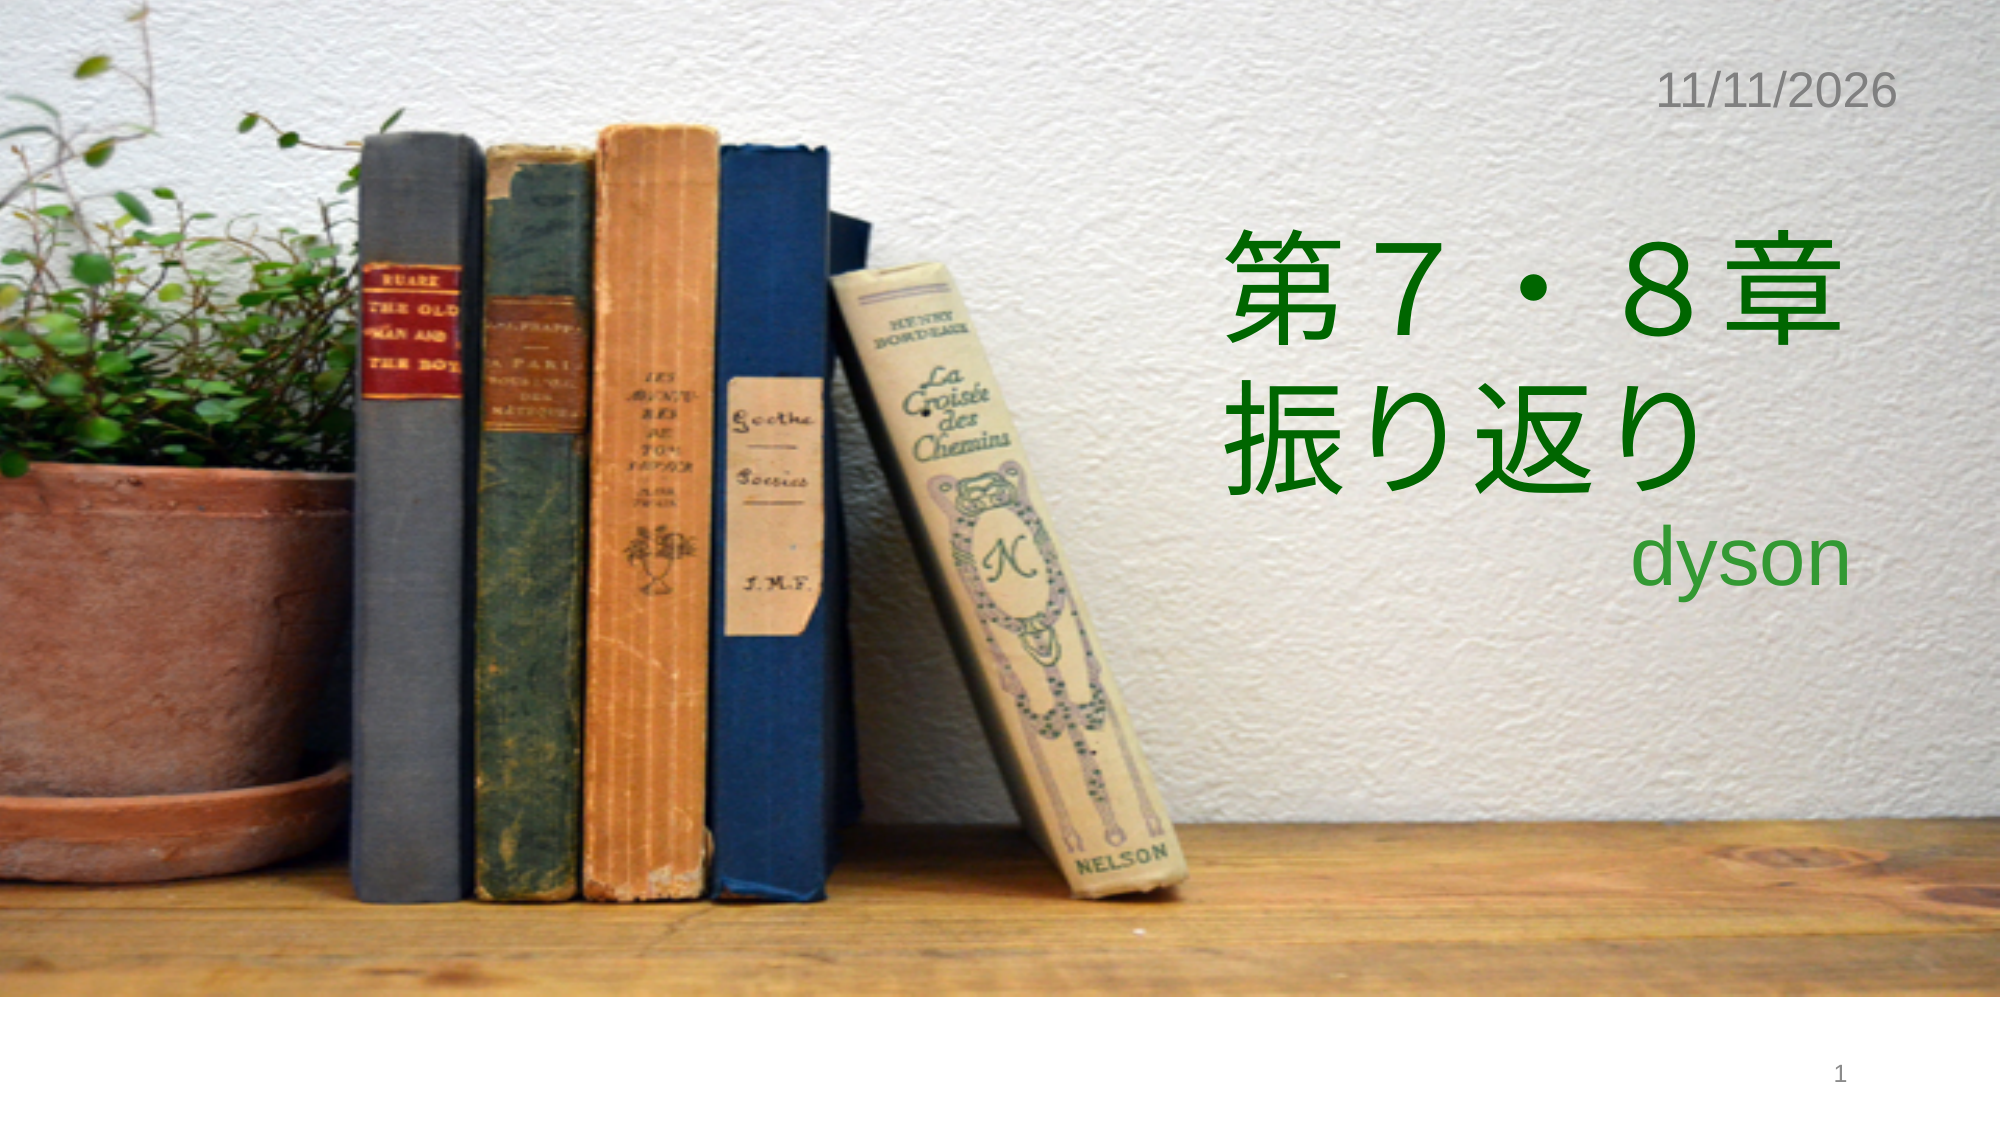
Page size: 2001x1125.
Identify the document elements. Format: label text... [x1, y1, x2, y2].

picture [0, 0, 2000, 997]
slide_number 1 [1412, 1042, 1863, 1103]
